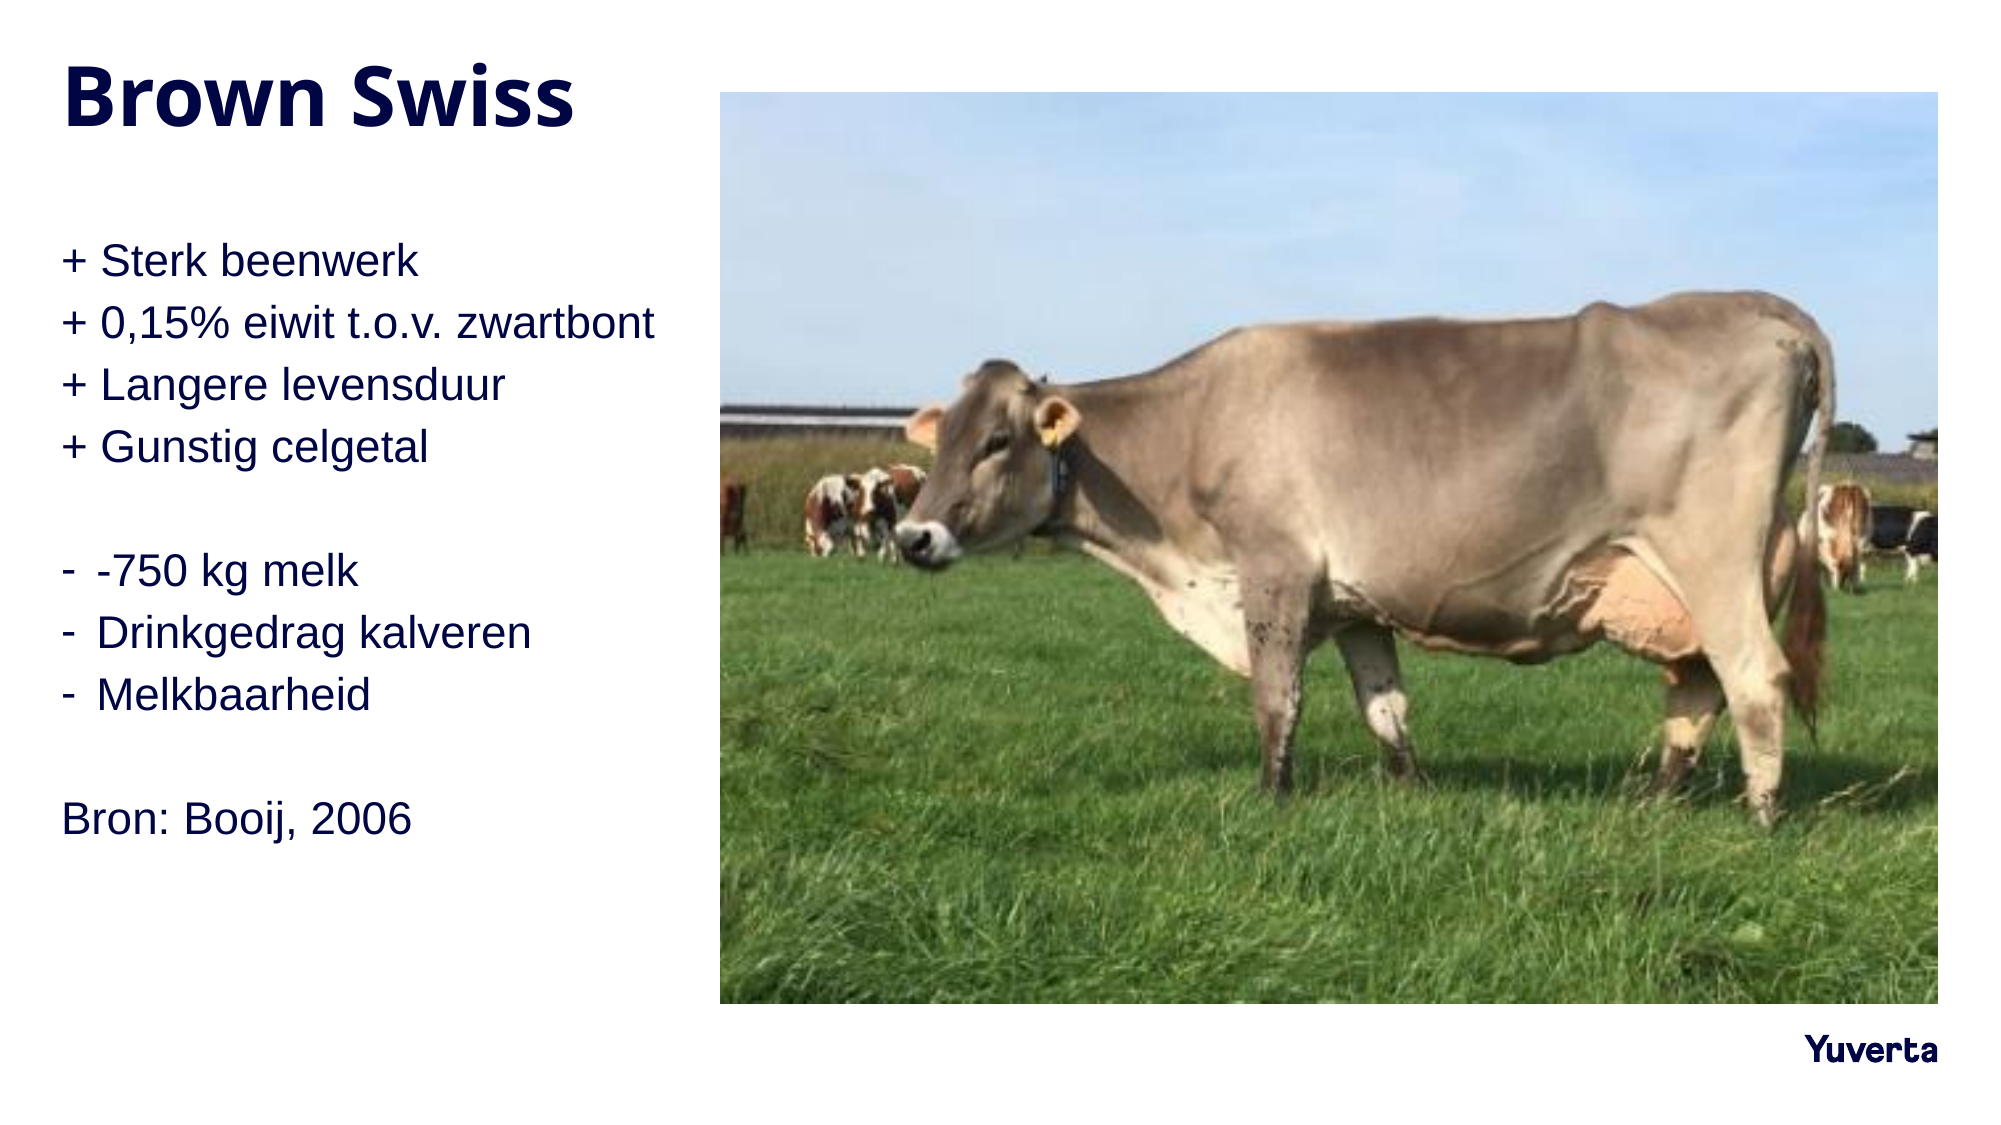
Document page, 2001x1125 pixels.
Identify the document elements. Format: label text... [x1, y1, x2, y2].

title Brown Swiss [60, 48, 1938, 237]
picture [720, 92, 1938, 1005]
text_box + Sterk beenwerk + 0,15% eiwit t.o.v. zwartbont + Langere levensduur + Gunstig celgetal -750 kg melk Drinkgedrag kalveren Melkbaarheid Bron: Booij, 2006 [60, 237, 720, 963]
